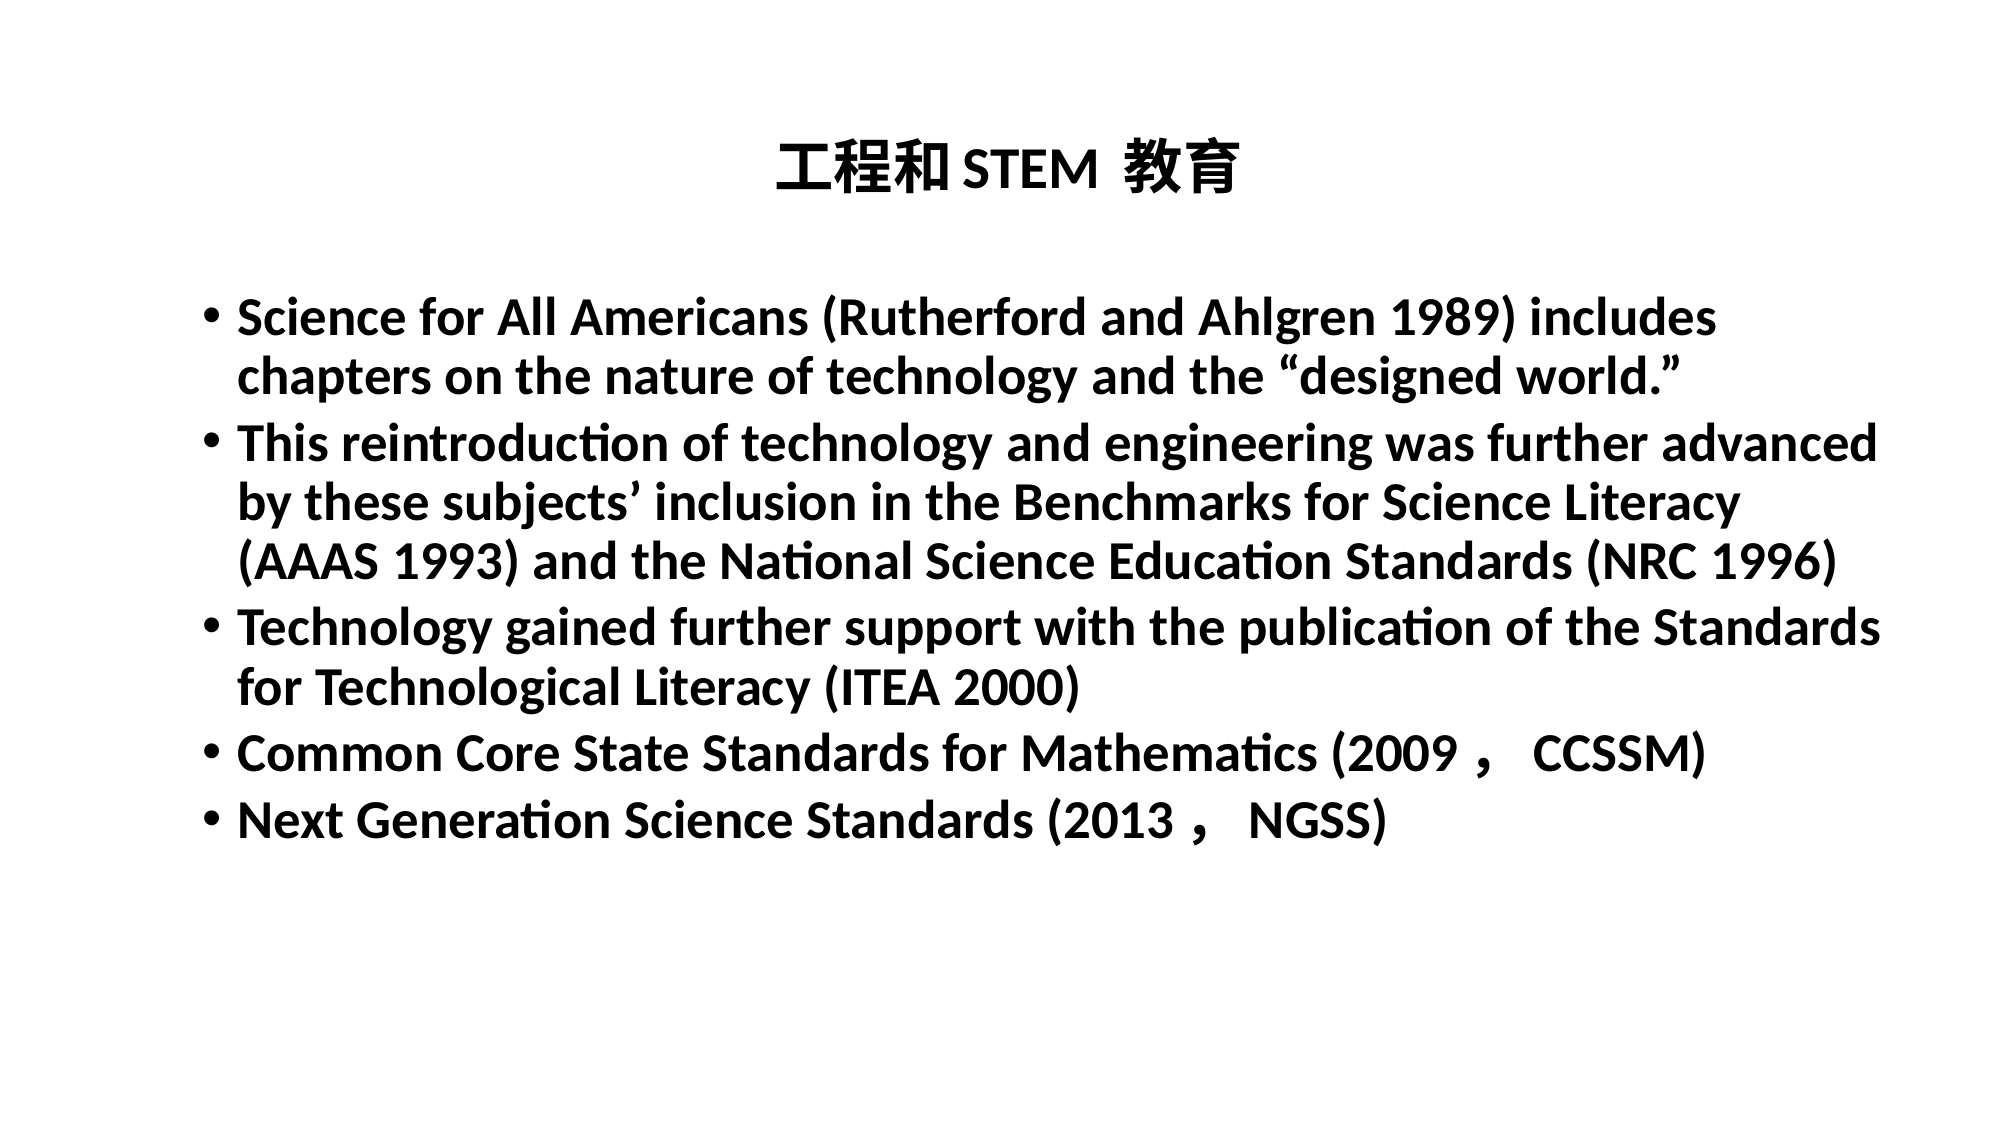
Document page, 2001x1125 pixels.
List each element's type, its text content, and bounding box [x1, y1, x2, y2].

list 工程和STEM 教育 Science for All Americans (Rutherford and Ahlgren 1989) includes chapters on the nature of technology and the “designed world.” This reintroduction of technology and engineering was further advanced by these subjects’ inclusion in the Benchmarks for Science Literacy (AAAS 1993) and the National Science Education Standards (NRC 1996) Technology gained further support with the publication of the Standards for Technological Literacy (ITEA 2000) Common Core State Standards for Mathematics (2009，CCSSM) Next Generation Science Standards (2013，NGSS) [116, 29, 1901, 1066]
